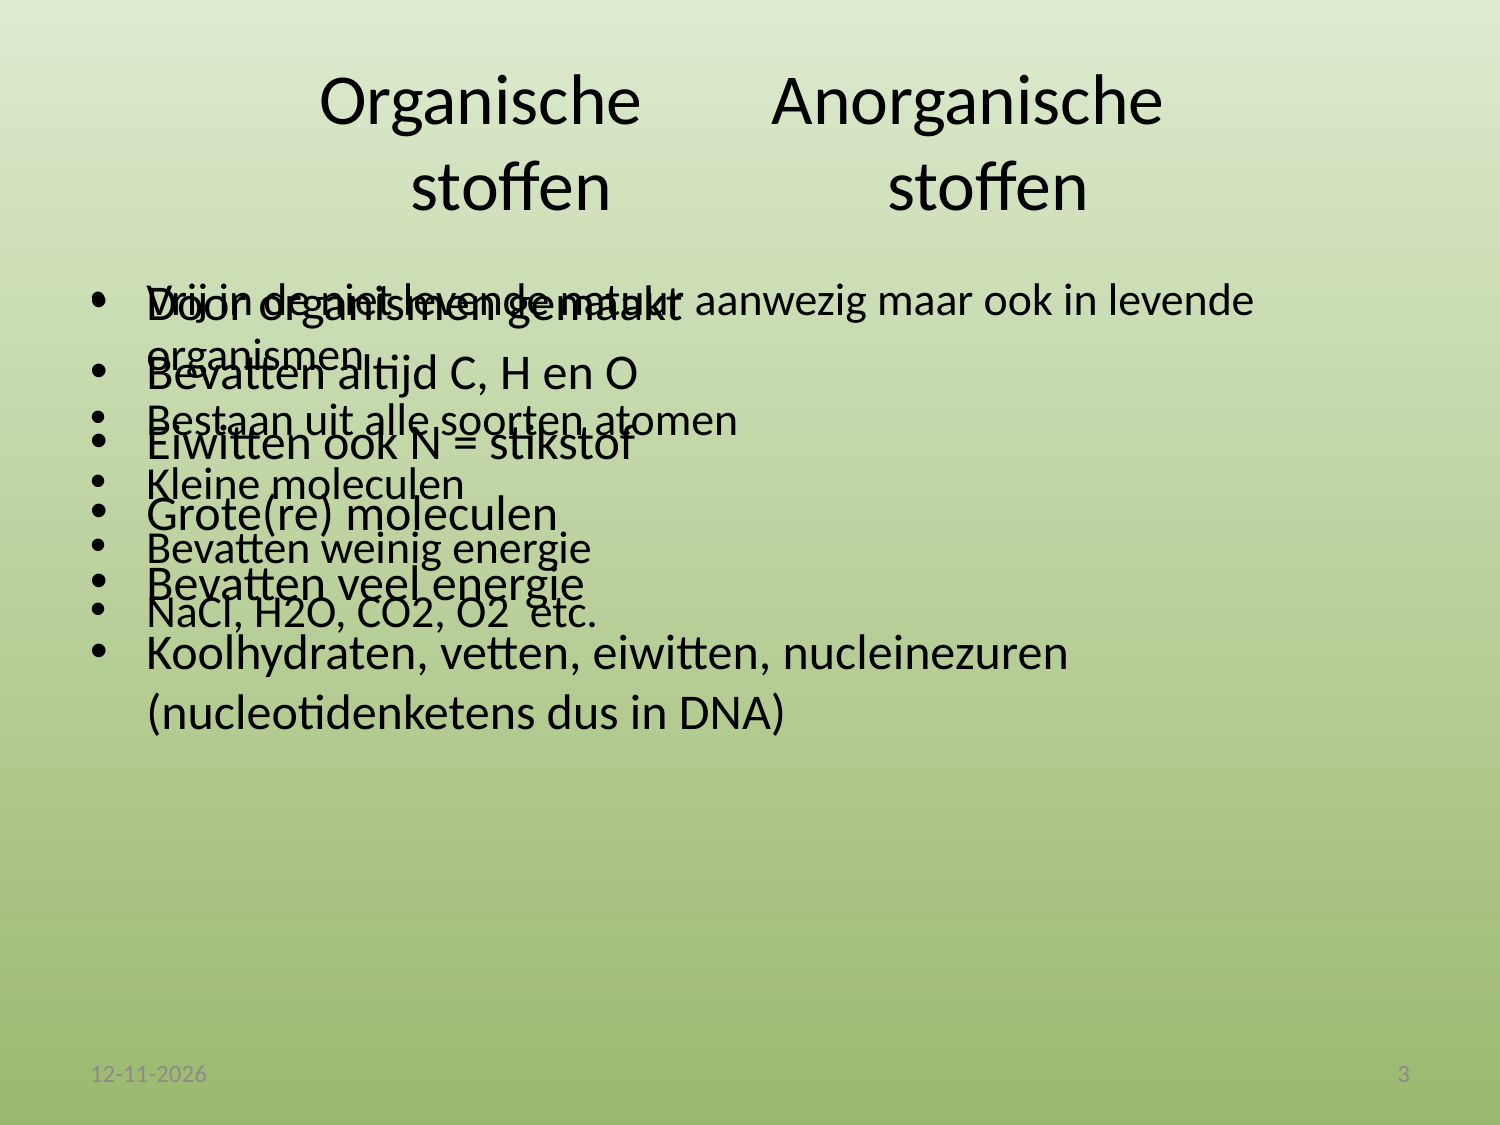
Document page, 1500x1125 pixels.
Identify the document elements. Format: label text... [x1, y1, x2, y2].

list Vrij in de niet levende natuur aanwezig maar ook in levende organismen Bestaan uit alle soorten atomen Kleine moleculen Bevatten weinig energie NaCl, H2O, CO2, O2 etc. [75, 262, 1425, 1005]
title Organische Anorganische stoffen stoffen [75, 45, 1425, 233]
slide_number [75, 1042, 425, 1103]
slide_number 3 [1074, 1042, 1425, 1103]
